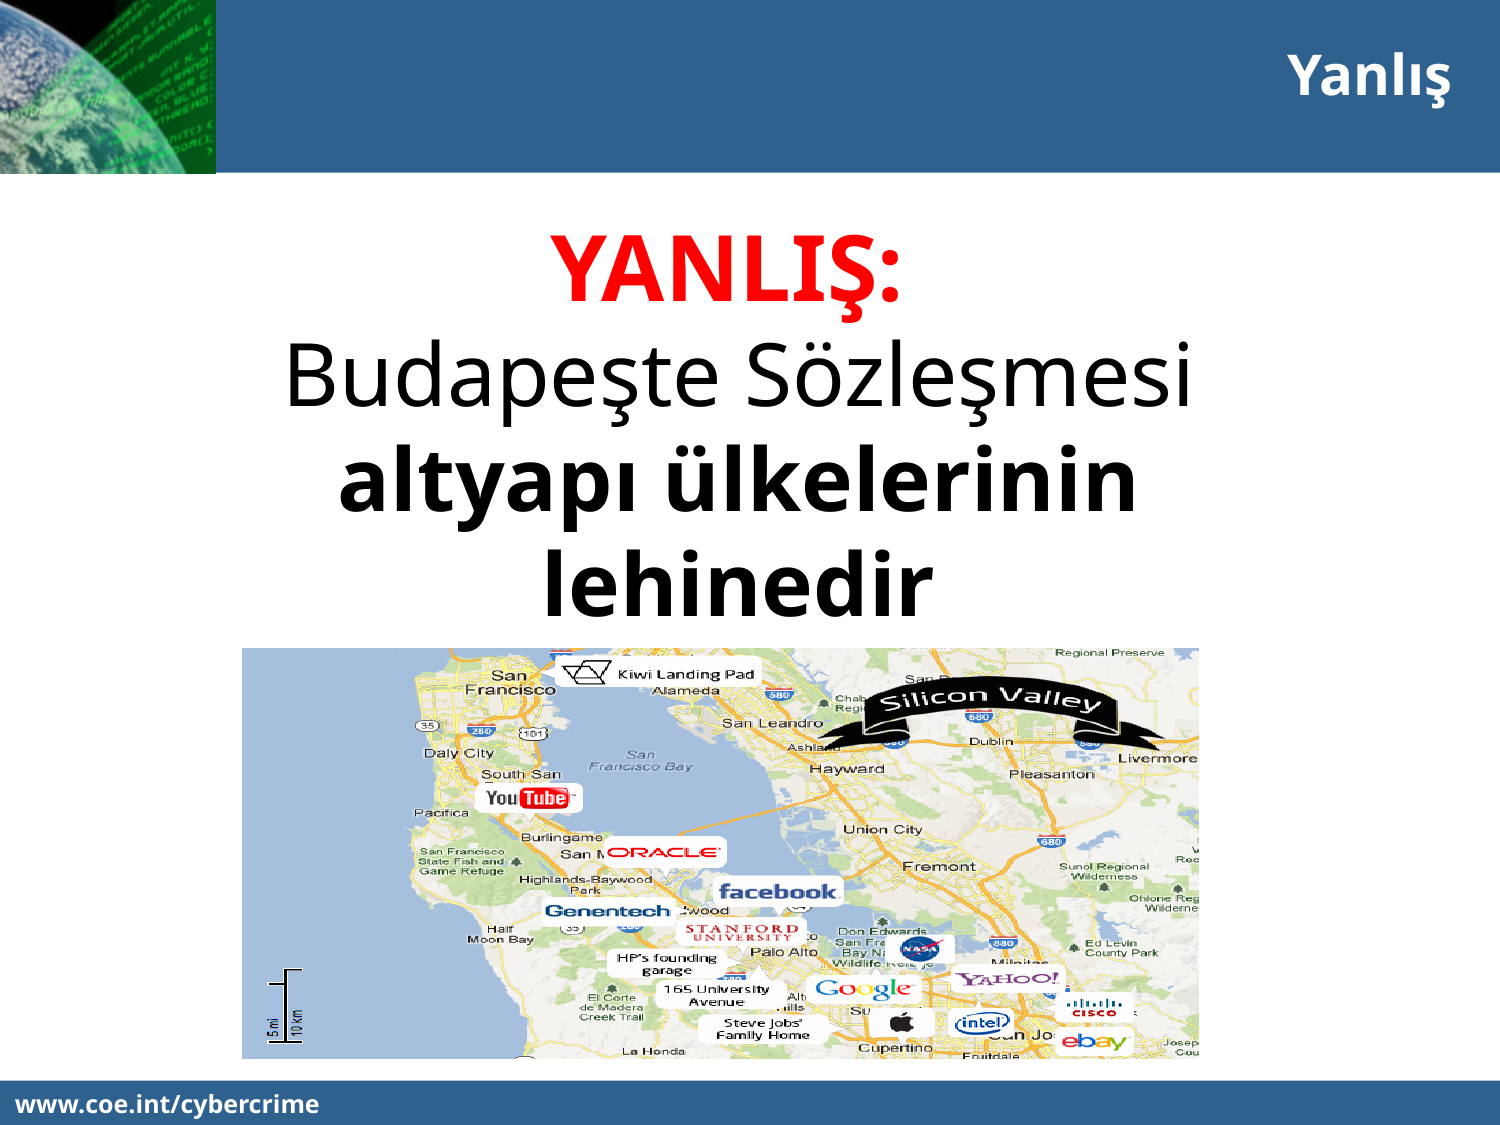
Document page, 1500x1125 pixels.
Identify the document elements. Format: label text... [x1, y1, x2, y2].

picture [0, 0, 216, 174]
text_box Yanlış [230, 31, 1483, 114]
picture [241, 647, 1200, 1059]
text_box [220, 0, 1500, 175]
text_box YANLIŞ: Budapeşte Sözleşmesi altyapı ülkelerinin lehinedir [118, 202, 1360, 642]
text_box www.coe.int/cybercrime [0, 1079, 1500, 1125]
